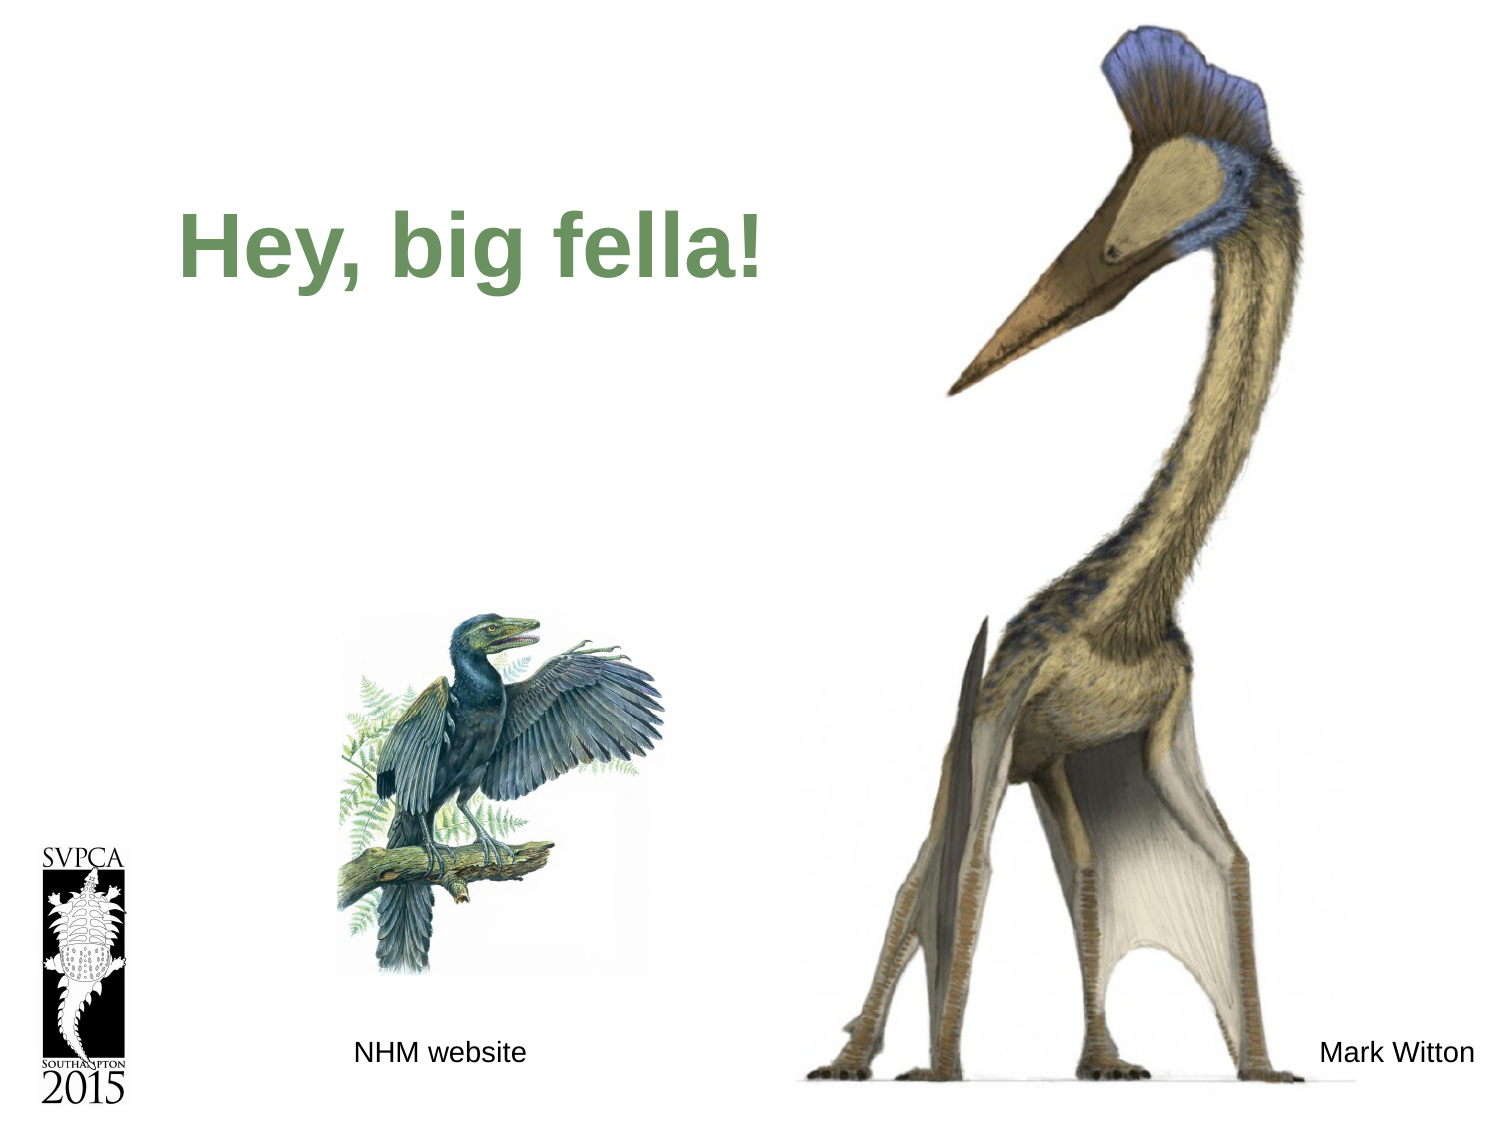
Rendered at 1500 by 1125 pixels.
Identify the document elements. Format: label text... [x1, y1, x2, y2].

picture [36, 844, 133, 1107]
picture [334, 597, 675, 977]
text_box Mark Witton [1376, 1026, 1491, 1076]
text_box NHM website [338, 1026, 543, 1076]
text_box Hey, big fella! [159, 172, 774, 409]
picture [796, 22, 1372, 1125]
